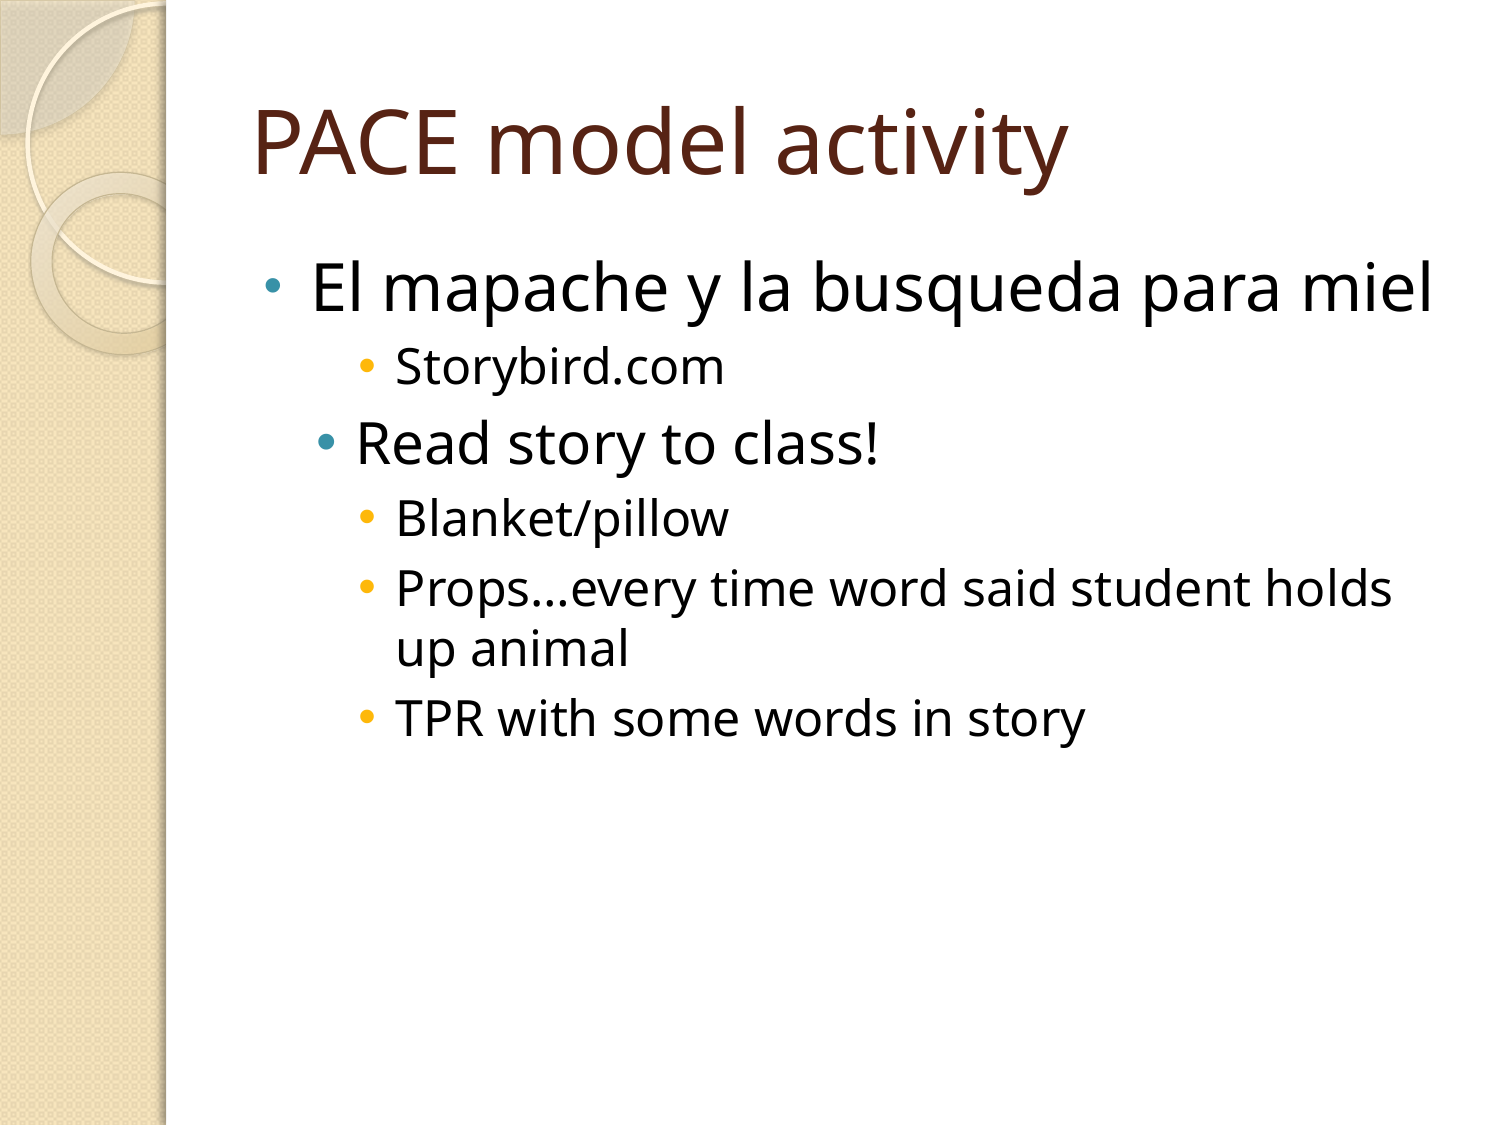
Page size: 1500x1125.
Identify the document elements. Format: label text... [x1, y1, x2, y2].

title PACE model activity [235, 45, 1466, 233]
list El mapache y la busqueda para miel Storybird.com Read story to class! Blanket/pillow Props…every time word said student holds up animal TPR with some words in story [235, 237, 1466, 1025]
